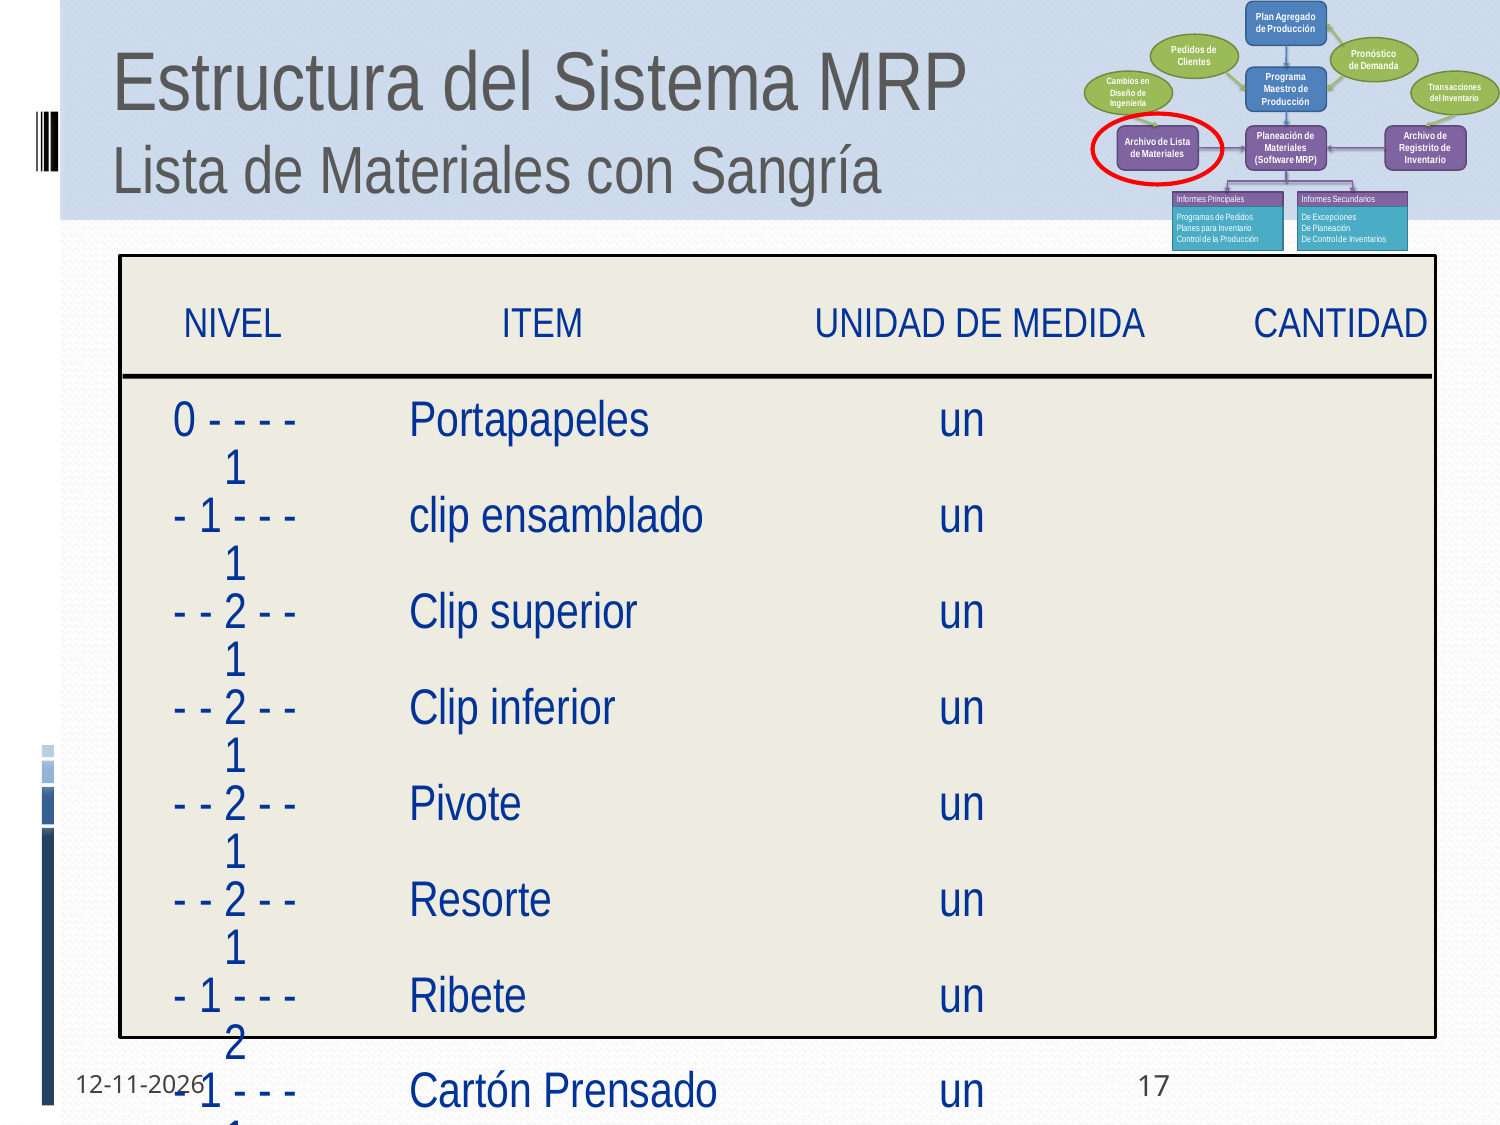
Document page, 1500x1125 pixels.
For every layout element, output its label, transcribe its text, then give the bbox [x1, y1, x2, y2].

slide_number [75, 1042, 243, 1103]
text_box [1076, 253, 1437, 264]
picture [1082, 0, 1500, 252]
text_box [111, 298, 1451, 795]
slide_number 17 [1045, 1046, 1171, 1107]
text_box [118, 806, 1437, 1039]
text_box [118, 253, 1437, 298]
title Estructura del Sistema MRP Lista de Materiales con Sangría [111, 18, 1075, 207]
